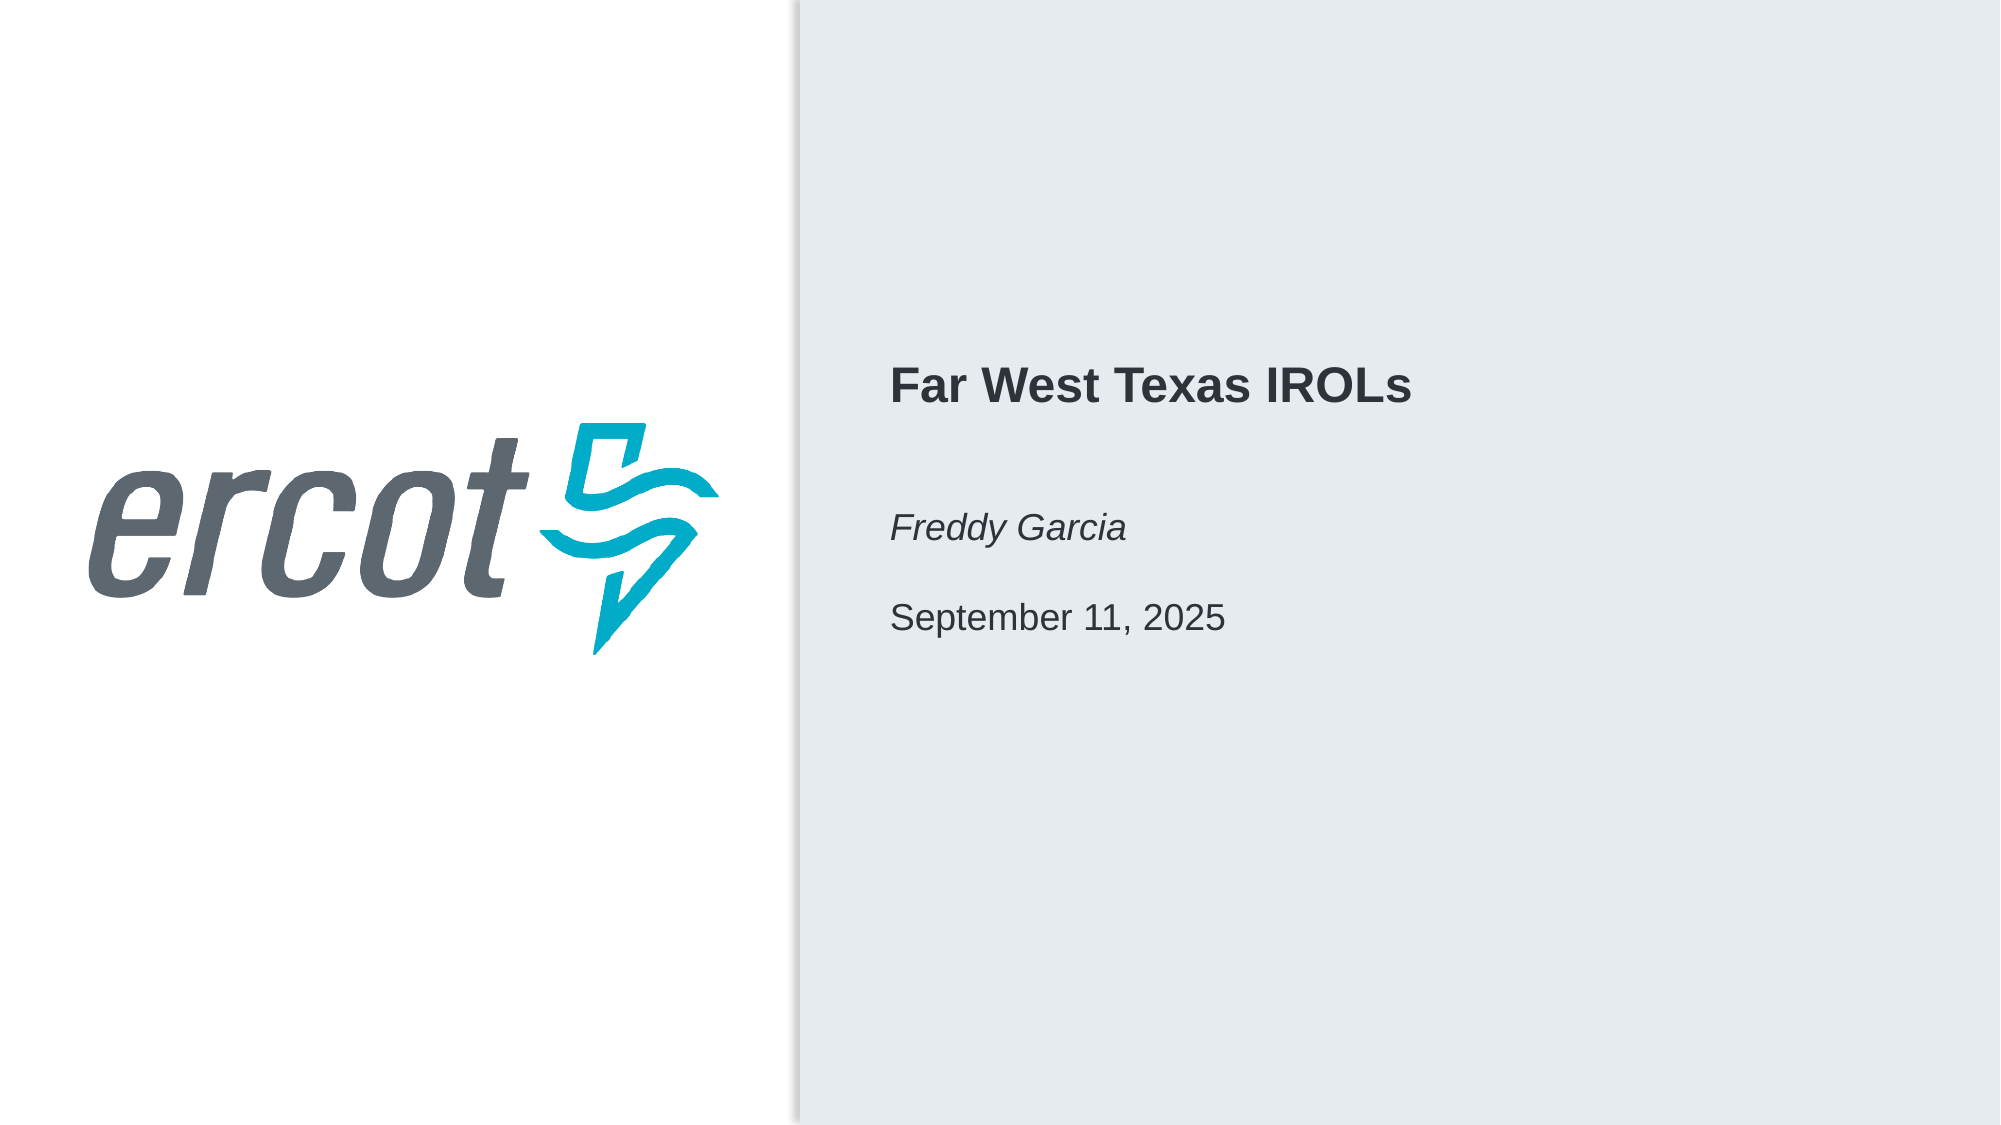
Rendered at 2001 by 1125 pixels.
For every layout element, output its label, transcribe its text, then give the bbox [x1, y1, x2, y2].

picture [75, 409, 730, 663]
text_box Far West Texas IROLs Freddy Garcia September 11, 2025 [875, 345, 1802, 646]
